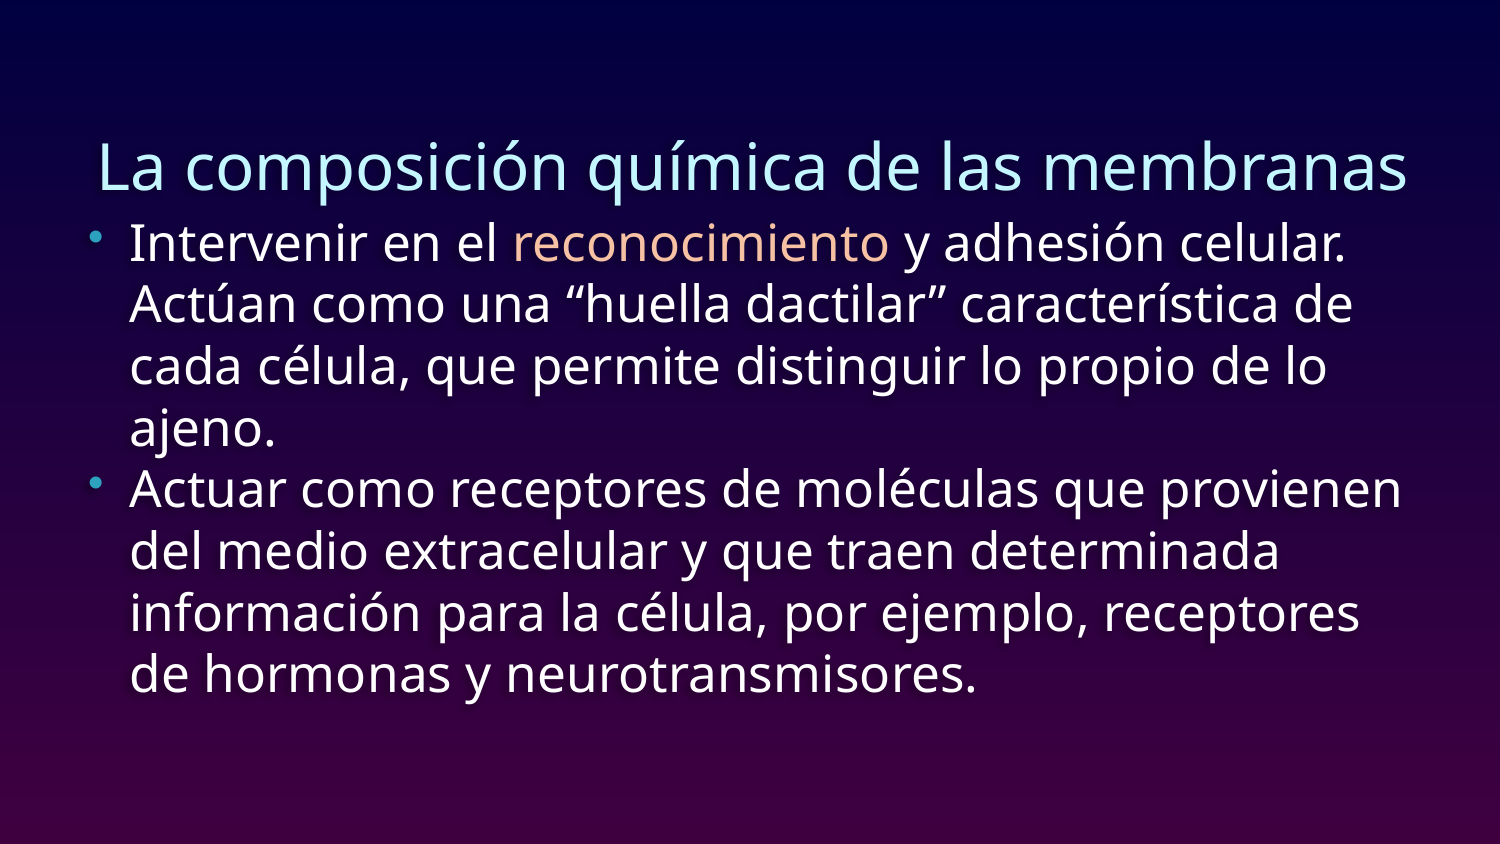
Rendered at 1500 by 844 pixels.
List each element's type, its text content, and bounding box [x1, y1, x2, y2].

title La composición química de las membranas [75, 70, 1425, 211]
list Intervenir en el reconocimiento y adhesión celular. Actúan como una “huella dactilar” característica de cada célula, que permite distinguir lo propio de lo ajeno. Actuar como receptores de moléculas que provienen del medio extracelular y que traen determinada información para la célula, por ejemplo, receptores de hormonas y neurotransmisores. [75, 216, 1425, 760]
